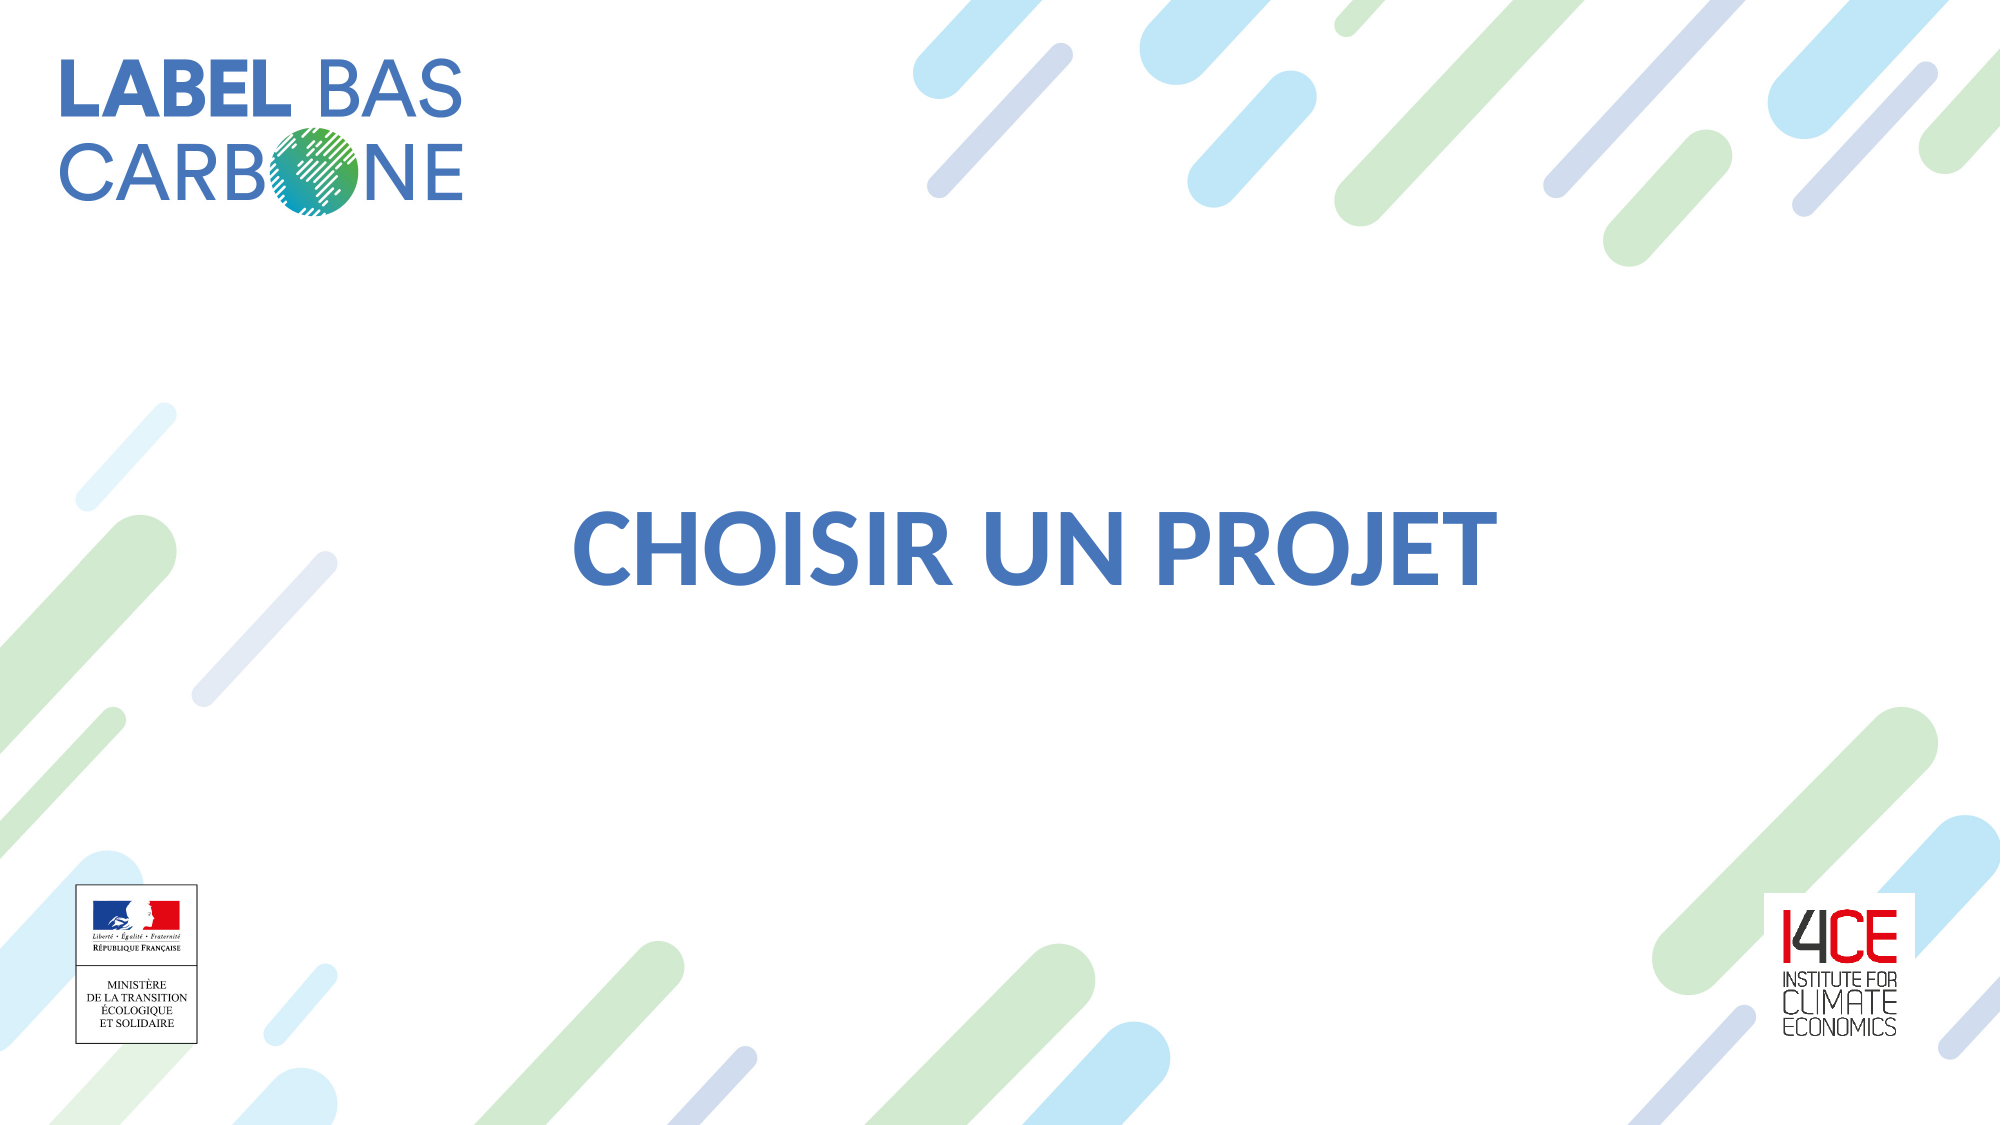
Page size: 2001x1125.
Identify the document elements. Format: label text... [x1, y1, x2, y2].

picture [0, 0, 2000, 1125]
text_box CHOISIR UN PROJET [464, 480, 1608, 656]
